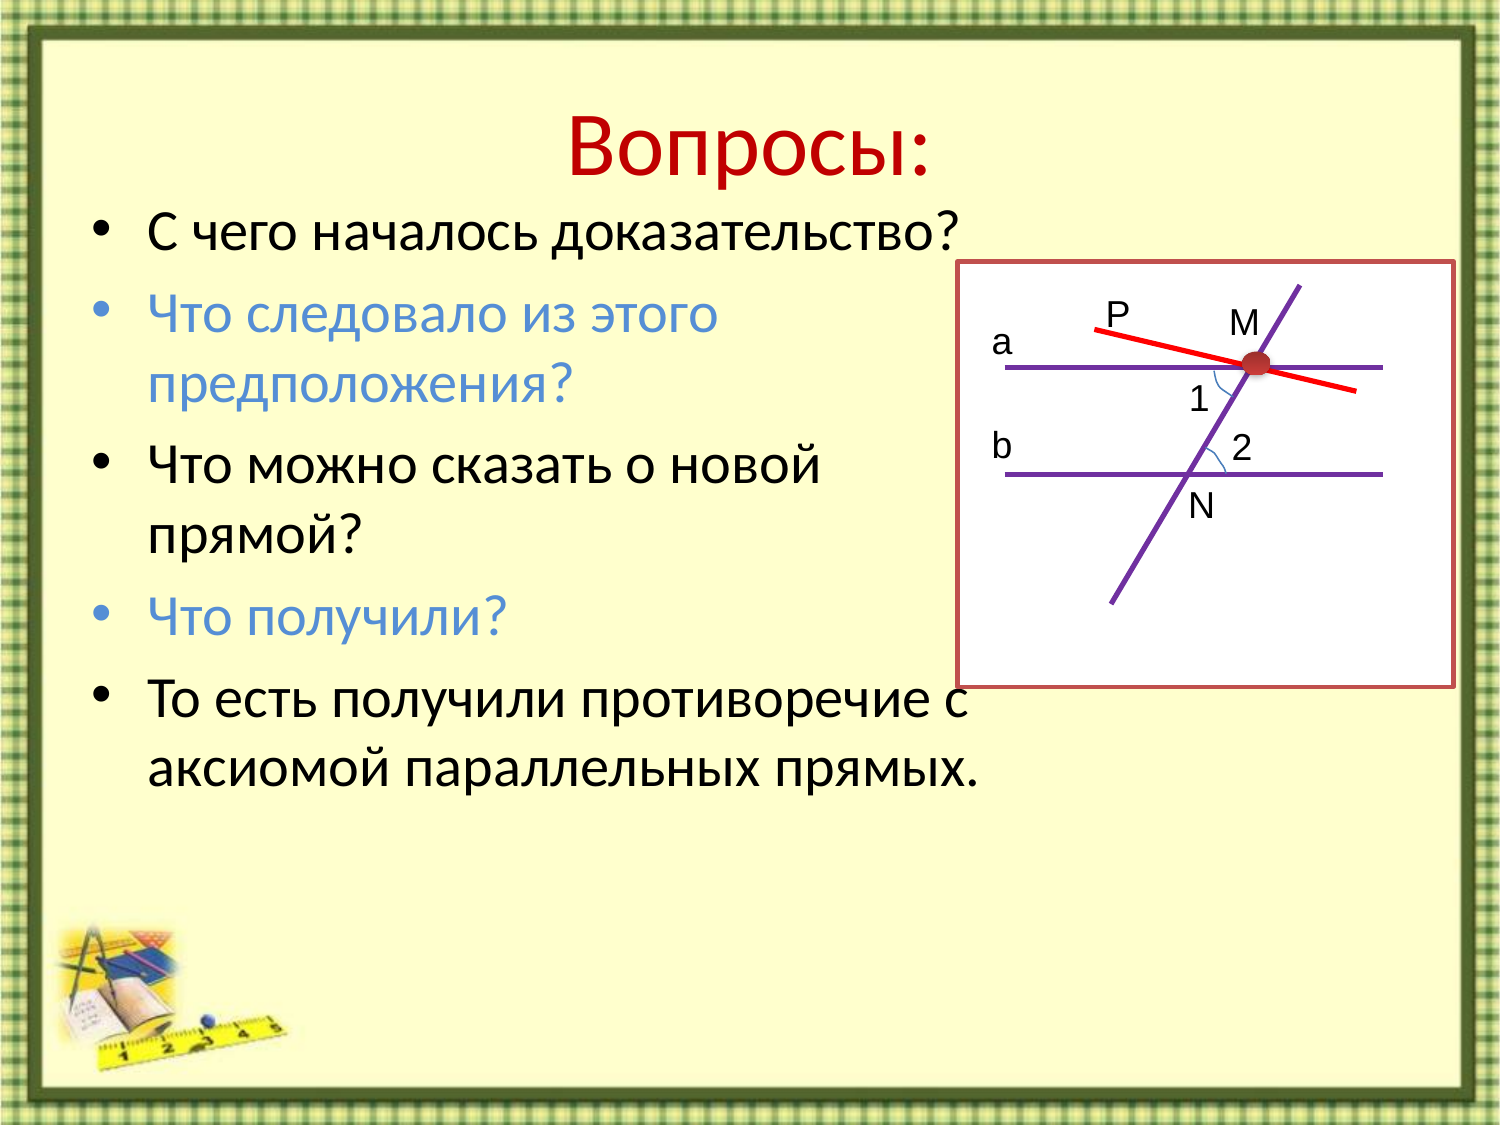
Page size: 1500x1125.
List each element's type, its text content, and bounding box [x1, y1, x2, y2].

title Вопросы: [75, 45, 1425, 233]
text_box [1090, 281, 1357, 392]
list С чего началось доказательство? Что следовало из этого предположения? Что можно сказать о новой прямой? Что получили? То есть получили противоречие с аксиомой параллельных прямых. [76, 184, 1012, 927]
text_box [957, 261, 1454, 688]
picture [0, 0, 1500, 1125]
